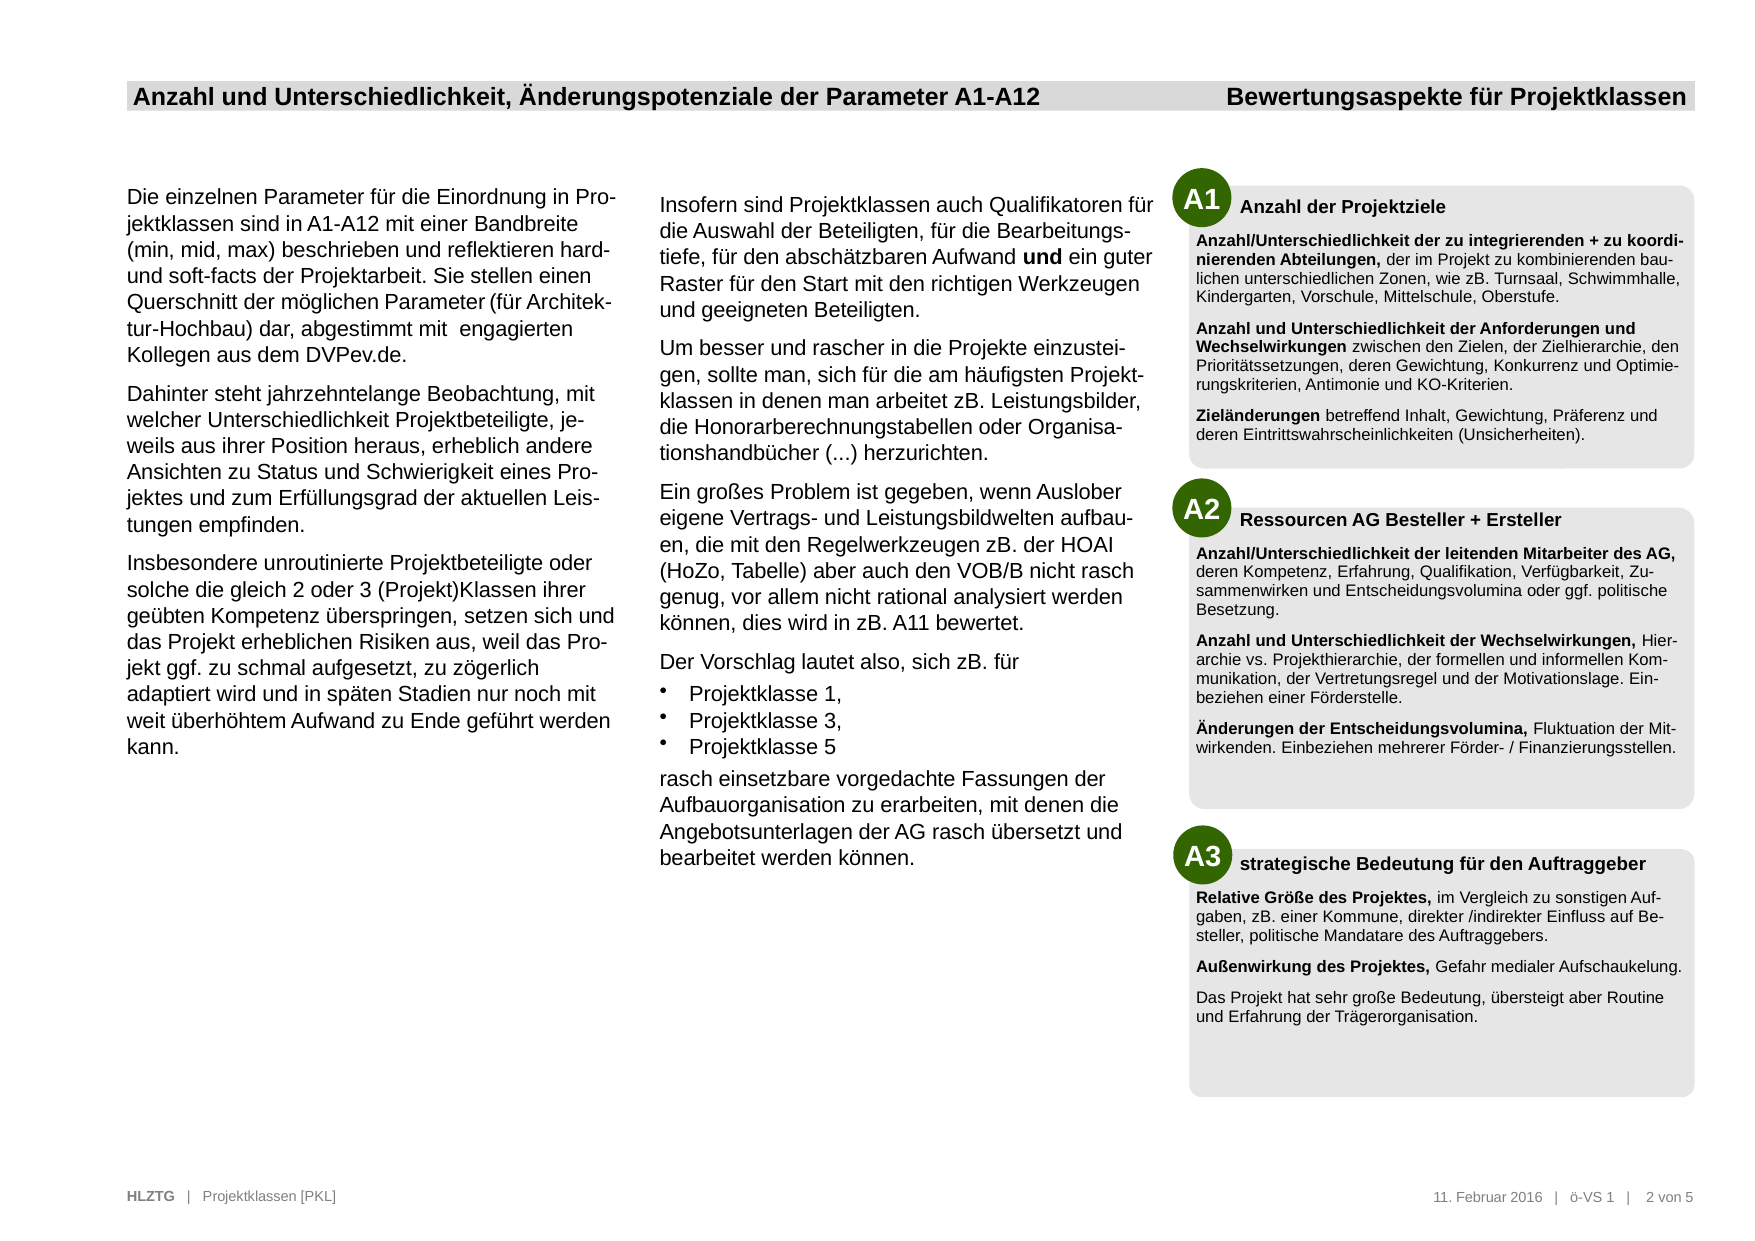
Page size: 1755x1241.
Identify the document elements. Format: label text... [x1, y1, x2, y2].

text_box A2 [1172, 478, 1232, 538]
table_cell strategische Bedeutung für den Auftraggeber Relative Größe des Projektes, im Vergleich zu sonstigen Auf-gaben, zB. einer Kommune, direkter /indirekter Einfluss auf Be-steller, politische Mandatare des Auftraggebers. Außenwirkung des Projektes, Gefahr medialer Aufschaukelung. Das Projekt hat sehr große Bedeutung, übersteigt aber Routine und Erfahrung der Trägerorganisation. [1190, 836, 1692, 1100]
text_box A1 [1172, 168, 1232, 228]
list Insofern sind Projektklassen auch Qualifikatoren für die Auswahl der Beteiligten, für die Bearbeitungs-tiefe, für den abschätzbaren Aufwand und ein guter Raster für den Start mit den richtigen Werkzeugen und geeigneten Beteiligten. Um besser und rascher in die Projekte einzustei-gen, sollte man, sich für die am häufigsten Projekt-klassen in denen man arbeitet zB. Leistungsbilder, die Honorarberechnungstabellen oder Organisa-tionshandbücher (...) herzurichten. Ein großes Problem ist gegeben, wenn Auslober eigene Vertrags- und Leistungsbildwelten aufbau-en, die mit den Regelwerkzeugen zB. der HOAI (HoZo, Tabelle) aber auch den VOB/B nicht rasch genug, vor allem nicht rational analysiert werden können, dies wird in zB. A11 bewertet. Der Vorschlag lautet also, sich zB. für Projektklasse 1, Projektklasse 3, Projektklasse 5 rasch einsetzbare vorgedachte Fassungen der Aufbauorganisation zu erarbeiten, mit denen die Angebotsunterlagen der AG rasch übersetzt und bearbeitet werden können. [659, 183, 1162, 1128]
text_box 11. Februar 2016 | ö-VS 1 | 2 von 5 [1374, 1188, 1694, 1206]
table_header Anzahl der Projektziele Anzahl/Unterschiedlichkeit der zu integrierenden + zu koordi-nierenden Abteilungen, der im Projekt zu kombinierenden bau-lichen unterschiedlichen Zonen, wie zB. Turnsaal, Schwimmhalle, Kindergarten, Vorschule, Mittelschule, Oberstufe. Anzahl und Unterschiedlichkeit der Anforderungen und Wechselwirkungen zwischen den Zielen, der Zielhierarchie, den Prioritätssetzungen, deren Gewichtung, Konkurrenz und Optimie-rungskriterien, Antimonie und KO-Kriterien. Zieländerungen betreffend Inhalt, Gewichtung, Präferenz und deren Eintrittswahrscheinlichkeiten (Unsicherheiten). [1190, 185, 1692, 497]
list Die einzelnen Parameter für die Einordnung in Pro-jektklassen sind in A1-A12 mit einer Bandbreite (min, mid, max) beschrieben und reflektieren hard- und soft-facts der Projektarbeit. Sie stellen einen Querschnitt der möglichen Parameter (für Architek-tur-Hochbau) dar, abgestimmt mit engagierten Kollegen aus dem DVPev.de. Dahinter steht jahrzehntelange Beobachtung, mit welcher Unterschiedlichkeit Projektbeteiligte, je-weils aus ihrer Position heraus, erheblich andere Ansichten zu Status und Schwierigkeit eines Pro-jektes und zum Erfüllungsgrad der aktuellen Leis-tungen empfinden. Insbesondere unroutinierte Projektbeteiligte oder solche die gleich 2 oder 3 (Projekt)Klassen ihrer geübten Kompetenz überspringen, setzen sich und das Projekt erheblichen Risiken aus, weil das Pro-jekt ggf. zu schmal aufgesetzt, zu zögerlich adaptiert wird und in späten Stadien nur noch mit weit überhöhtem Aufwand zu Ende geführt werden kann. [126, 183, 629, 1128]
text_box A3 [1173, 825, 1233, 885]
table_cell Ressourcen AG Besteller + Ersteller Anzahl/Unterschiedlichkeit der leitenden Mitarbeiter des AG, deren Kompetenz, Erfahrung, Qualifikation, Verfügbarkeit, Zu-sammenwirken und Entscheidungsvolumina oder ggf. politische Besetzung. Anzahl und Unterschiedlichkeit der Wechselwirkungen, Hier-archie vs. Projekthierarchie, der formellen und informellen Kom-munikation, der Vertretungsregel und der Motivationslage. Ein-beziehen einer Förderstelle. Änderungen der Entscheidungsvolumina, Fluktuation der Mit-wirkenden. Einbeziehen mehrerer Förder- / Finanzierungsstellen. [1190, 497, 1692, 836]
